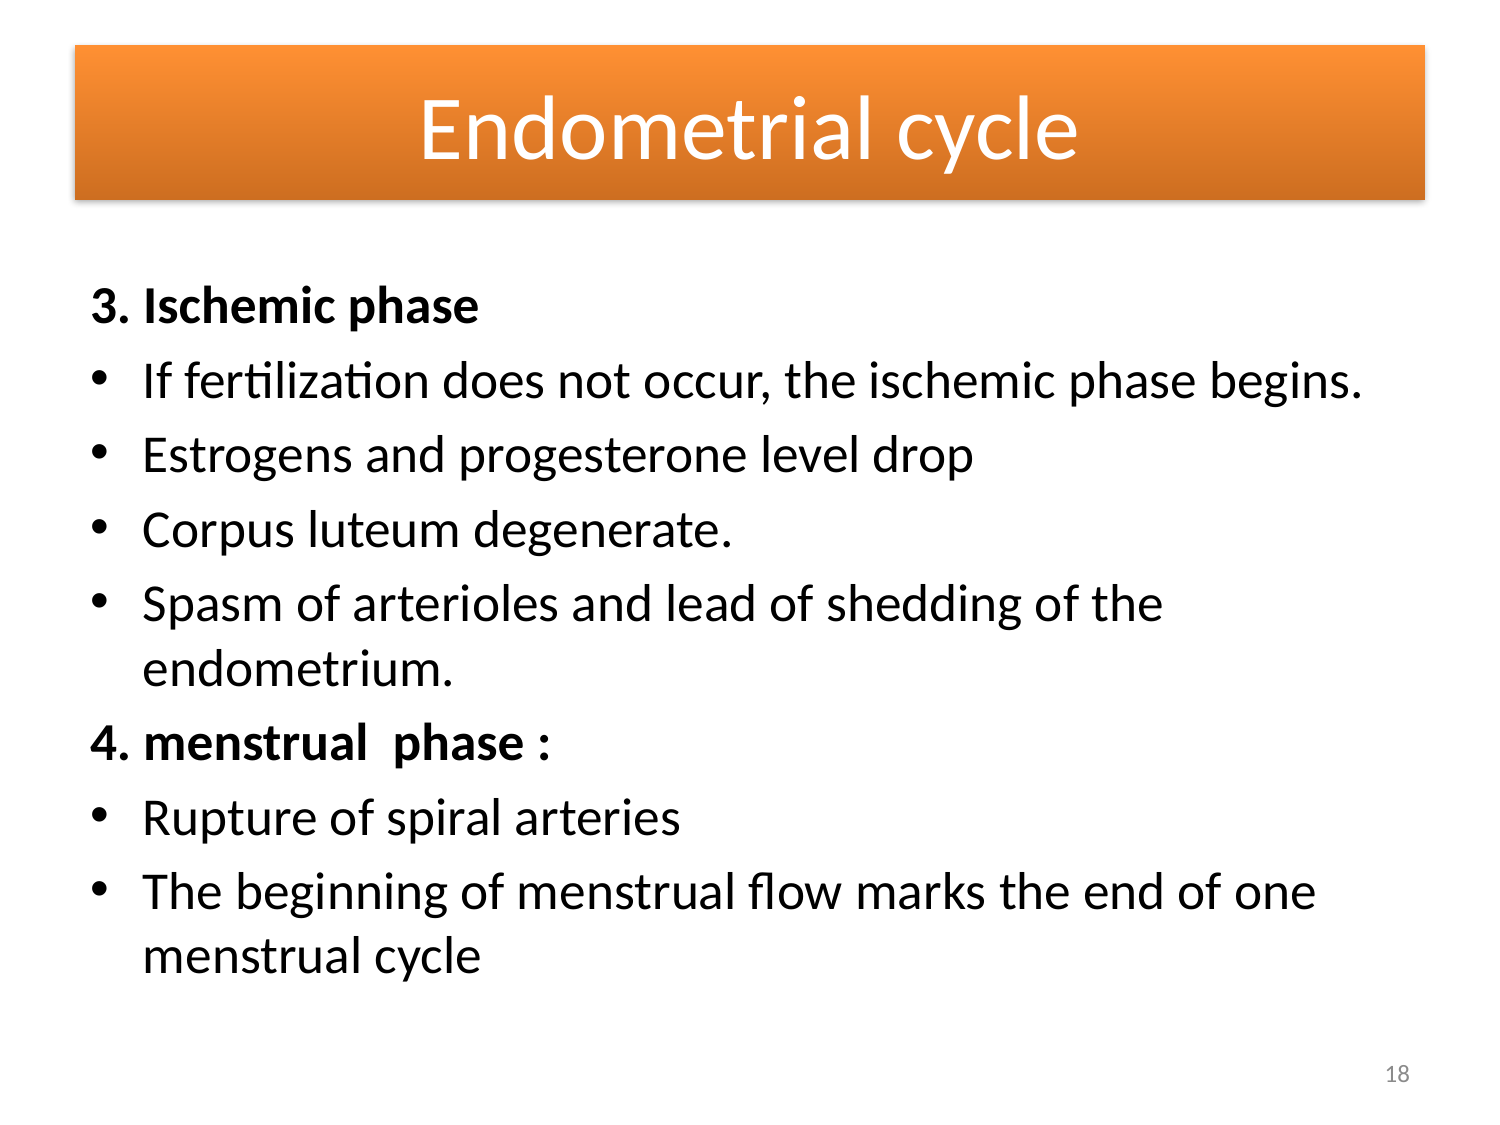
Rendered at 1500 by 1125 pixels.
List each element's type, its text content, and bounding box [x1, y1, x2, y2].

list 3. Ischemic phase If fertilization does not occur, the ischemic phase begins. Estrogens and progesterone level drop Corpus luteum degenerate. Spasm of arterioles and lead of shedding of the endometrium. 4. menstrual phase : Rupture of spiral arteries The beginning of menstrual flow marks the end of one menstrual cycle [75, 262, 1425, 1005]
title Endometrial cycle [75, 45, 1425, 200]
slide_number 18 [1074, 1042, 1425, 1103]
